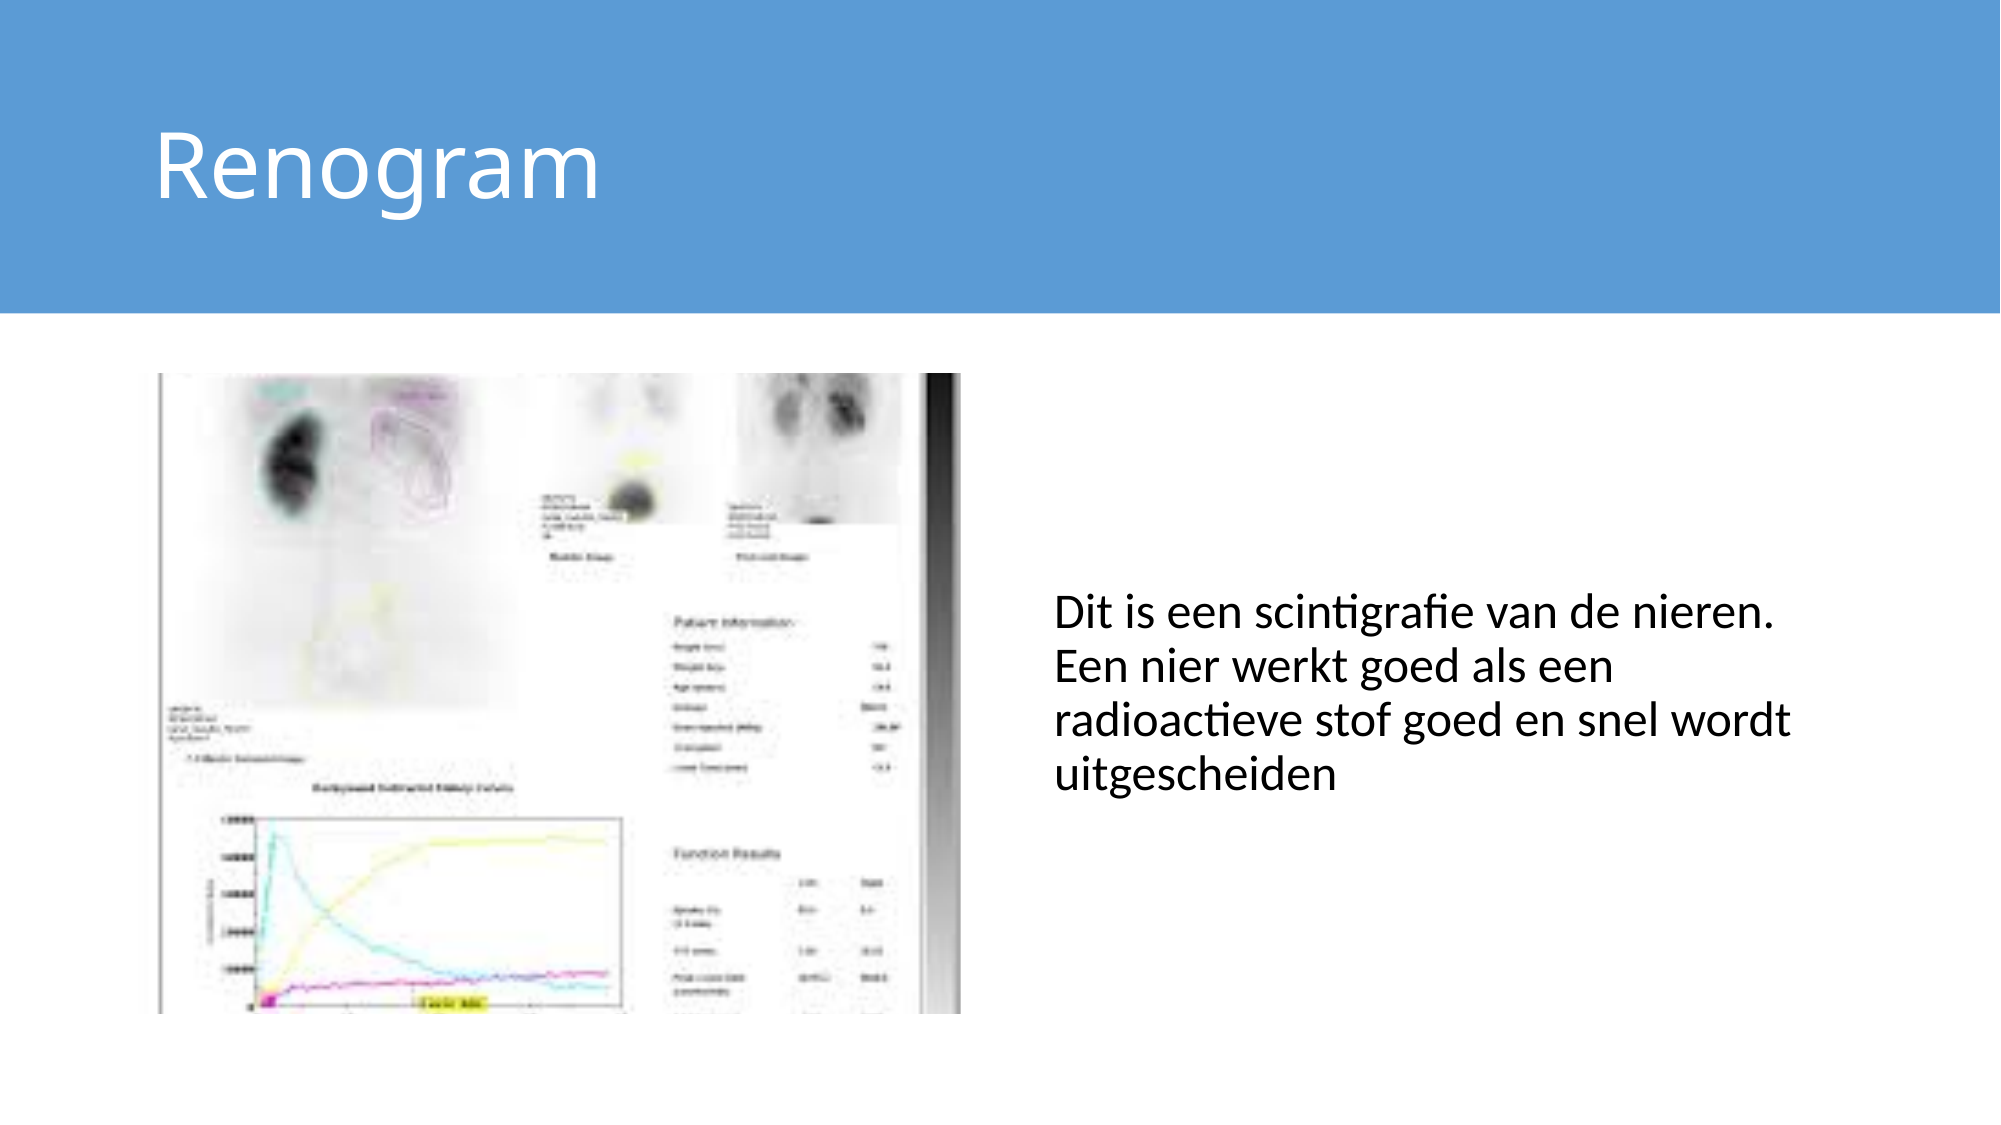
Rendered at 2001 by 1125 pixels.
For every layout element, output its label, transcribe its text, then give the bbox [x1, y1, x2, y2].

list Dit is een scintigrafie van de nieren. Een nier werkt goed als een radioactieve stof goed en snel wordt uitgescheiden [1039, 373, 1862, 1014]
text_box [0, 0, 2000, 314]
title Renogram [137, 59, 1863, 278]
picture [137, 373, 961, 1014]
